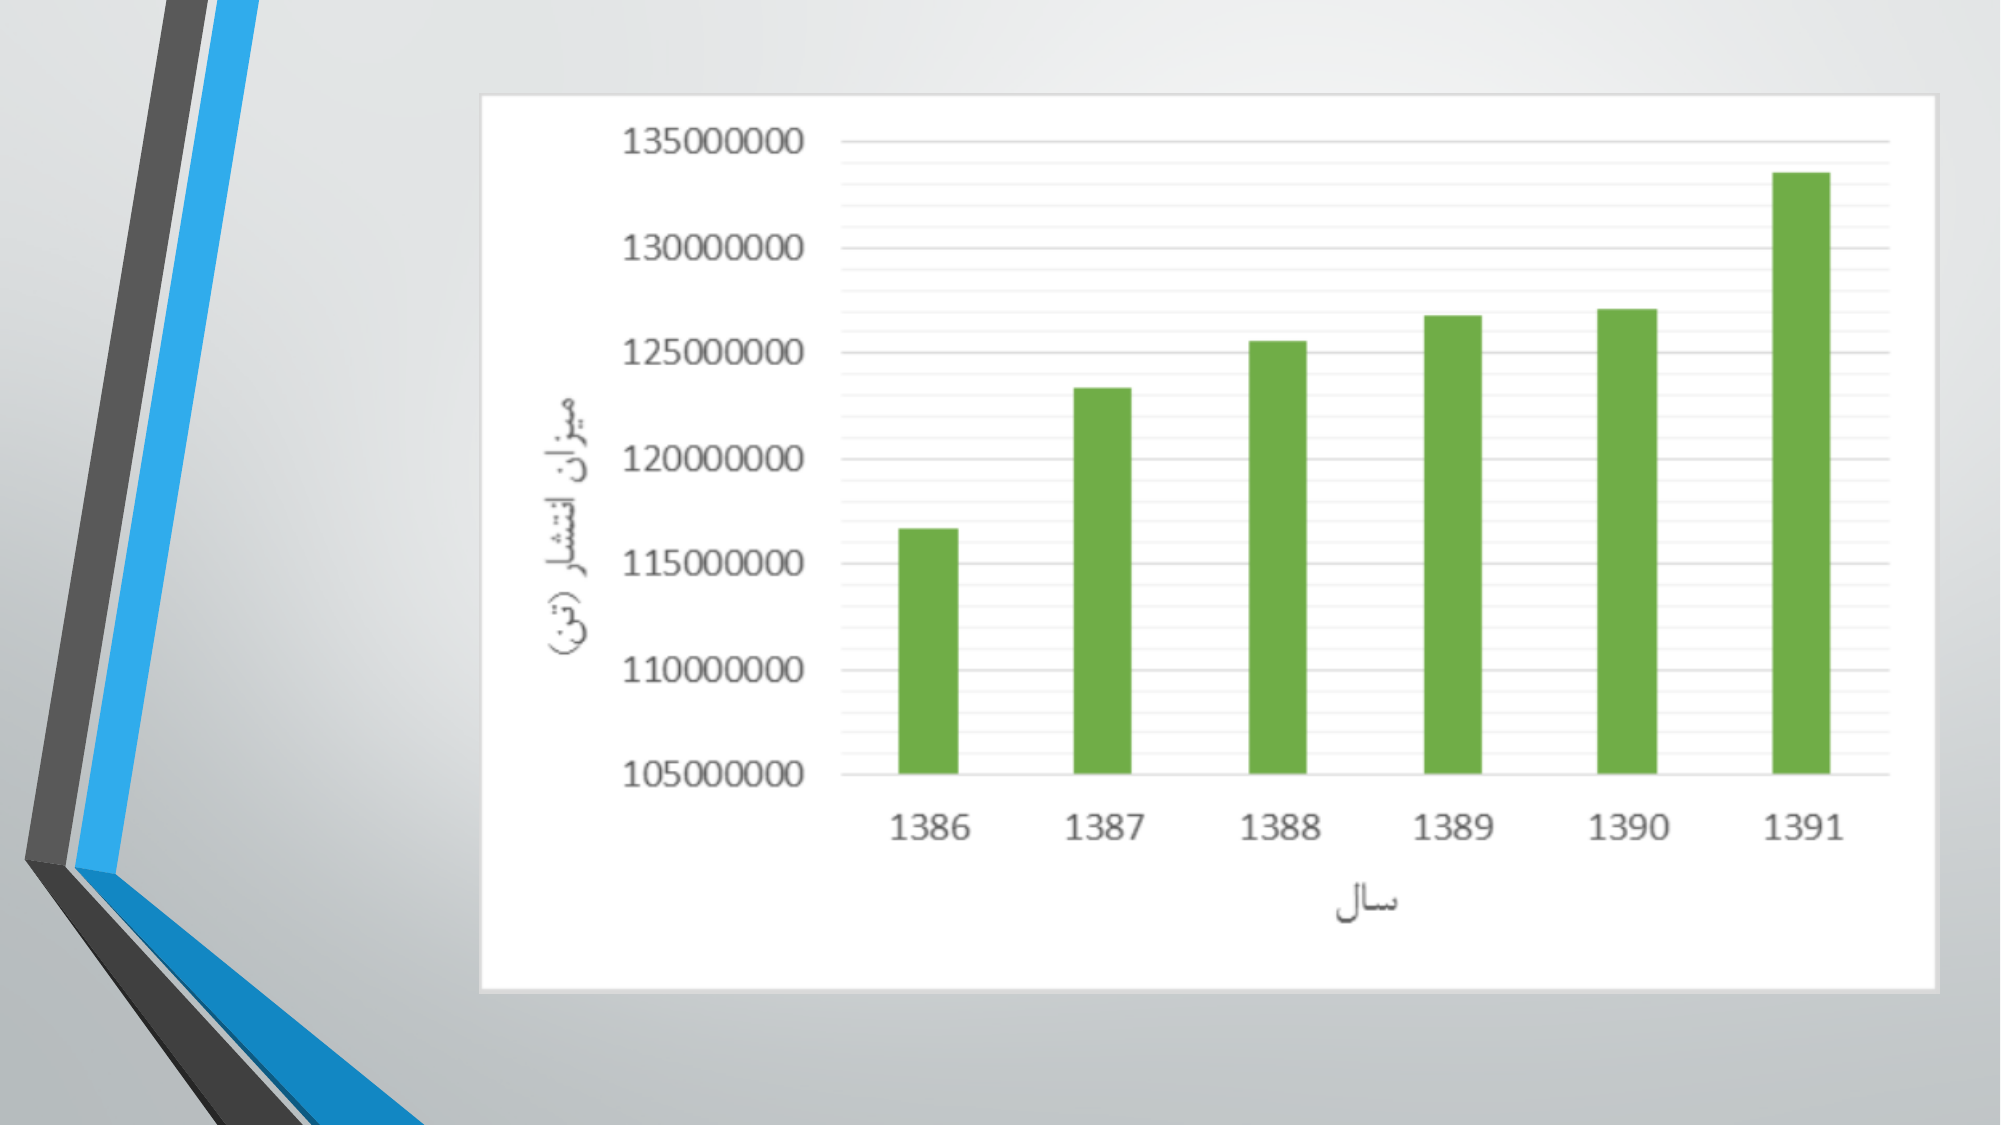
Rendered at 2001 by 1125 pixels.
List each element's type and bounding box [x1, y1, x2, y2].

list [479, 92, 1940, 994]
